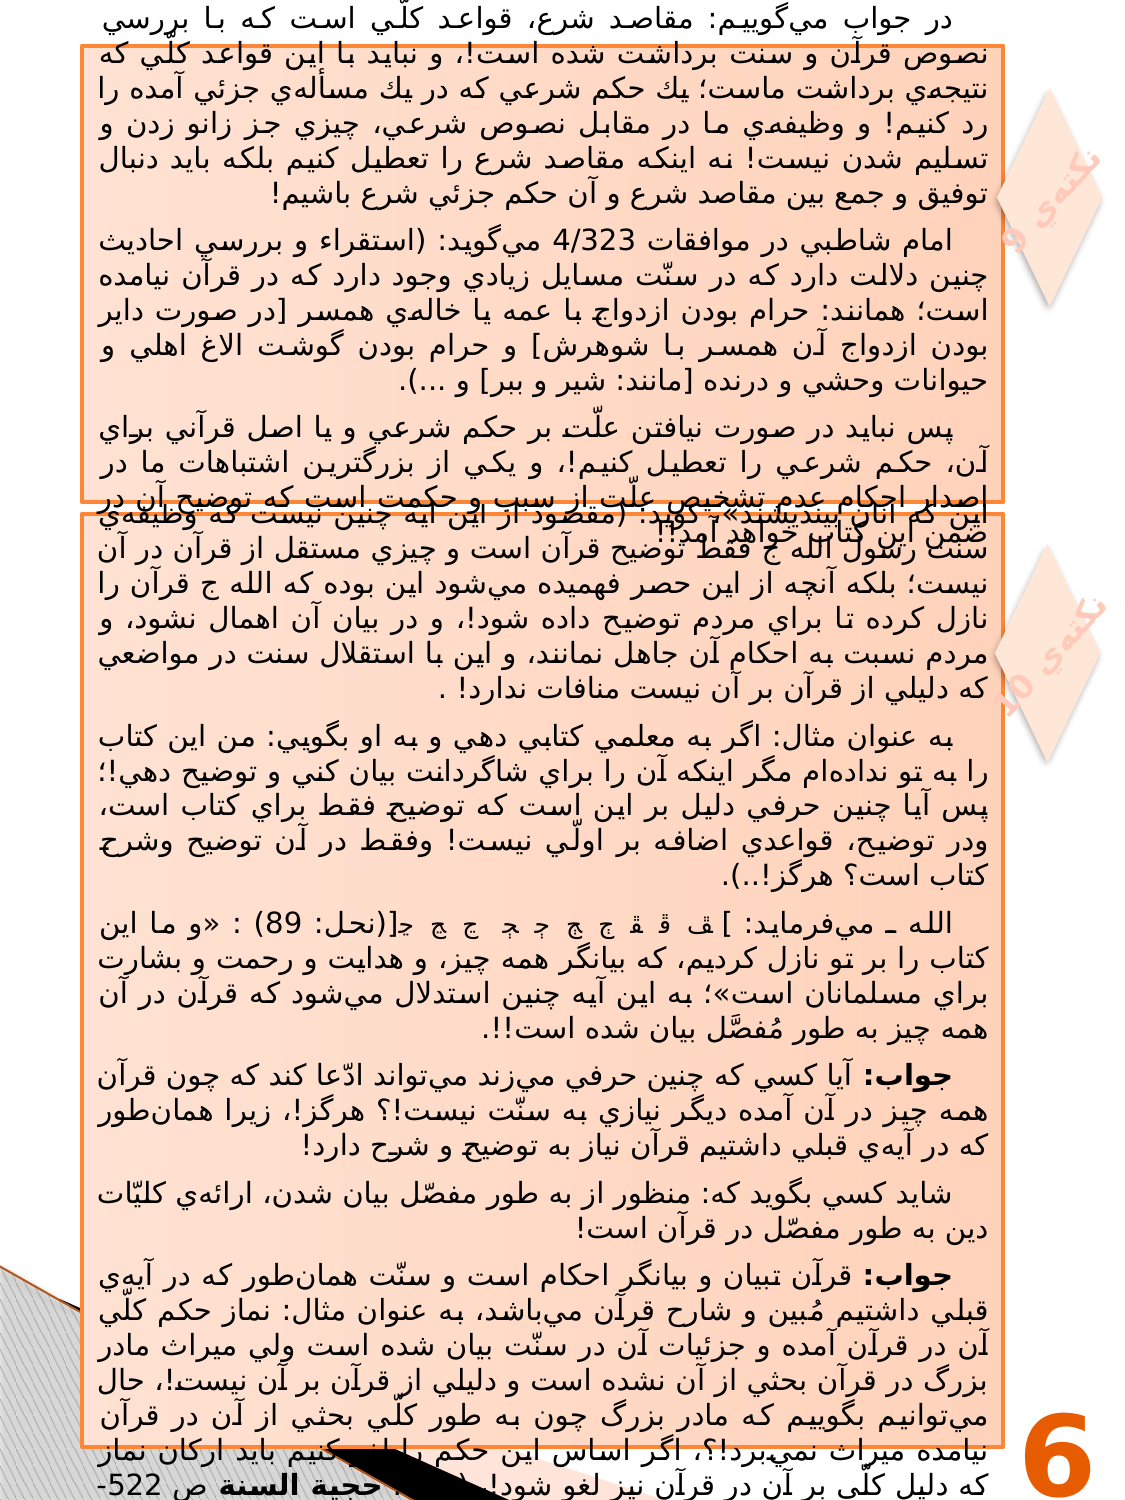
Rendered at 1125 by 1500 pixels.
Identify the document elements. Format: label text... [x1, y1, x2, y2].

text_box نكته‌ي 10 [966, 567, 1125, 742]
text_box [305, 1449, 399, 1500]
text_box [1025, 642, 1103, 765]
text_box [3, 1276, 80, 1323]
text_box 6 [1031, 1376, 1112, 1500]
text_box [1027, 186, 1105, 309]
text_box علامه عبدالغني عبدالخالق در كتاب حجية السنة ص 520-522 در توضيح اين آيه: ] ﭥ ﭦ ﭧ ﭨ ﭩ ﭪ ﭫ ﭬ ﭭ ﭮ [( نحل: 44): «كتاب را به سوي تو فرود آورديم تا آنچه را كه فرود آمده، براي مردم بيان نمايي!، و تا اين كه آنان بينديشند»، گويد: (مقصود از اين آيه چنين نيست كه وظيفه‌ي سنت رسول الله ج فقط توضيح قرآن است و چيزي مستقل از قرآن در آن نيست؛ بلكه آنچه از اين حصر فهميده مي‌شود اين بوده كه الله ج قرآن را نازل كرده تا براي مردم توضيح داده شود!، و در بيان آن اهمال نشود، و مردم نسبت به احكام آن جاهل نمانند، و اين با استقلال سنت در مواضعي كه دليلي از قرآن بر آن نيست منافات ندارد! . به عنوان مثال: اگر به معلمي كتابي دهي و به او بگويي: من اين كتاب را به تو نداده‌ام مگر اينكه آن را براي شاگردانت بيان كني و توضيح دهي!؛ پس آيا چنين حرفي دليل بر اين است كه توضيح فقط براي كتاب است، ودر توضيح، قواعدي اضافه بر اولّي نيست! وفقط در آن توضيح وشرح كتاب است؟ هرگز!..). الله ـ مي‌فرمايد: ] ﭯ ﭰ ﭱ ﭲ ﭳ ﭴ ﭵ ﭶ ﭷ ﭸ[(نحل: 89) : «و ما اين كتاب را بر تو نازل كرديم، كه بيانگر همه چيز، و هدايت و رحمت و بشارت براي مسلمانان است»؛ به اين آيه چنين استدلال مي‌شود كه قرآن در آن همه چيز به طور مُفصَّل بيان شده است!!. جواب: آيا كسي كه چنين حرفي مي‌زند مي‌تواند ادّعا كند كه چون قرآن همه چيز در آن آمده ديگر نيازي به سنّت نيست!؟ هرگز!، زيرا همان‌طور كه در آيه‌ي قبلي داشتيم قرآن نياز به توضيح و شرح دارد! شايد كسي بگويد كه: منظور از به طور مفصّل بيان شدن، ارائه‌ي كليّات دين به طور مفصّل در قرآن است! جواب: قرآن تبيان و بيانگر احكام است و سنّت همان‌طور كه در آيه‌ي قبلي داشتيم مُبين و شارح قرآن مي‌باشد، به عنوان مثال: نماز حكم كلّي آن در قرآن آمده و جزئيات آن در سنّت بيان شده است ولي ميراث مادر بزرگ در قرآن بحثي از آن نشده است و دليلي از قرآن بر آن نيست!، حال مي‌توانيم بگوييم كه مادر بزرگ چون به طور كلّي بحثي از آن در قرآن نيامده ميراث نمي‌برد!؟، اگر اساس اين حكم را لغو كنيم بايد اركان نماز كه دليل كلّي بر آن در قرآن نيز لغو شود!، (ن.ك: حجية السنة ص 522-524)، پس همان‌طور كه امام شاطبي در موافقات 4/296 مي‌گويد: (سنت يا توضيح دهنده‌ي قرآن بوده و يا زيادي بر آن است!). [80, 512, 1005, 1449]
text_box [992, 541, 1071, 667]
text_box [995, 85, 1073, 211]
text_box نكته‌ي 9 [975, 120, 1124, 277]
text_box در جواب مي‌گوييم: مقاصد شرع، قواعد كلّي است كه با بررسي نصوص قرآن و سنت برداشت شده است!، و نبايد با اين قواعد كلّي كه نتيجه‌ي برداشت ماست؛ يك حكم شرعي كه در يك مسأله‌ي جزئي آمده را رد كنيم! و وظيفه‌ي ما در مقابل نصوص شرعي، چيزي جز زانو زدن و تسليم شدن نيست! نه اينكه مقاصد شرع را تعطيل كنيم بلكه بايد دنبال توفيق و جمع بين مقاصد شرع و آن حكم جزئي شرع باشيم! امام شاطبي در موافقات 4/323 مي‌گويد: (استقراء و بررسي احاديث چنين دلالت دارد كه در سنّت مسايل زيادي وجود دارد كه در قرآن نيامده است؛ همانند: حرام بودن ازدواج با عمه‌ يا خاله‌ي همسر [در صورت داير بودن ازدواج آن همسر با شوهرش] و حرام بودن گوشت الاغ اهلي و حيوانات وحشي و درنده [مانند: شير و ببر] و ...). پس نبايد در صورت نيافتن علّت بر حكم شرعي و يا اصل قرآني براي آن، حكم شرعي را تعطيل كنيم!، و يكي از بزرگترين اشتباهات ما در اصدار احكام عدم تشخيص علّت از سبب و حكمت است كه توضيح آن در ضمن اين كتاب خواهد آمد!! [80, 44, 1005, 504]
